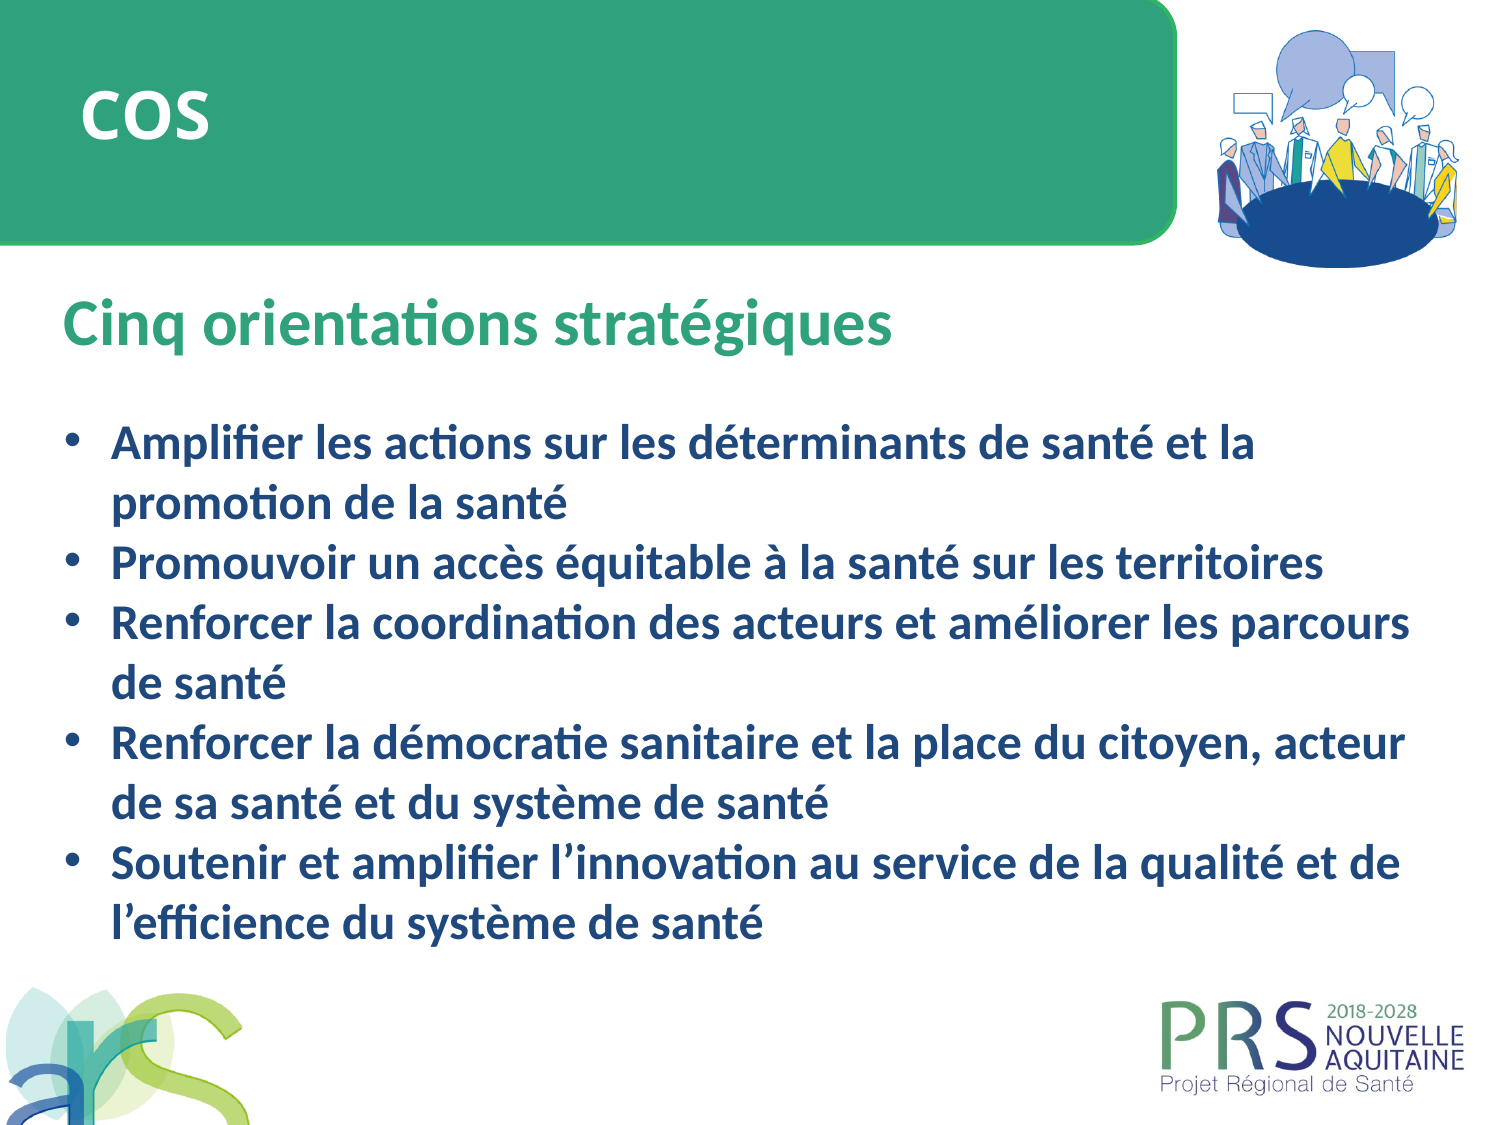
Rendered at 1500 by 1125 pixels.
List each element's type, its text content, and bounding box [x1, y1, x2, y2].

picture [1217, 30, 1459, 268]
text_box COS [64, 19, 1415, 207]
list Cinq orientations stratégiques Amplifier les actions sur les déterminants de santé et la promotion de la santé Promouvoir un accès équitable à la santé sur les territoires Renforcer la coordination des acteurs et améliorer les parcours de santé Renforcer la démocratie sanitaire et la place du citoyen, acteur de sa santé et du système de santé Soutenir et amplifier l’innovation au service de la qualité et de l’efficience du système de santé [48, 326, 1431, 870]
text_box [0, 0, 1177, 246]
picture [5, 987, 250, 1125]
picture [1155, 997, 1470, 1096]
